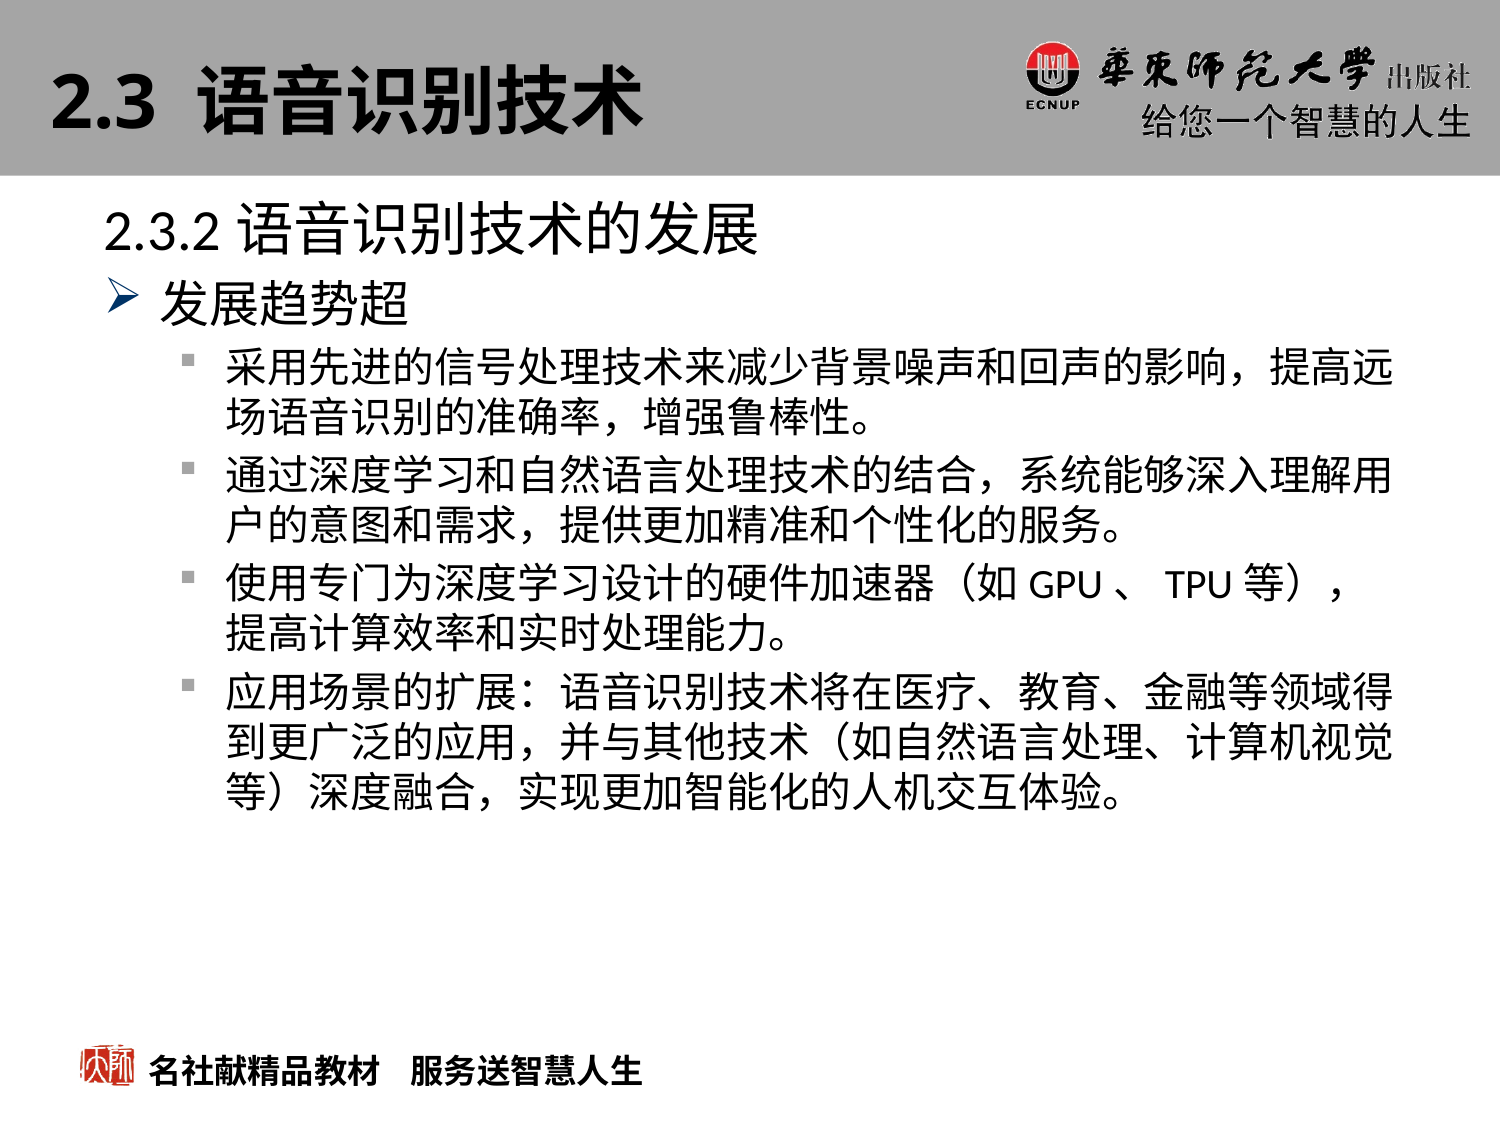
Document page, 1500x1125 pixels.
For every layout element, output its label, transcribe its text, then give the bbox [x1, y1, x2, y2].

picture [70, 1042, 138, 1090]
title 2.3 语音识别技术 [35, 58, 1198, 139]
picture [1009, 35, 1500, 153]
list 2.3.2语音识别技术的发展 发展趋势超 采用先进的信号处理技术来减少背景噪声和回声的影响，提高远场语音识别的准确率，增强鲁棒性。 通过深度学习和自然语言处理技术的结合，系统能够深入理解用户的意图和需求，提供更加精准和个性化的服务。 使用专门为深度学习设计的硬件加速器（如GPU、TPU等），提高计算效率和实时处理能力。 应用场景的扩展：语音识别技术将在医疗、教育、金融等领域得到更广泛的应用，并与其他技术（如自然语言处理、计算机视觉等）深度融合，实现更加智能化的人机交互体验。 [88, 184, 1424, 1071]
